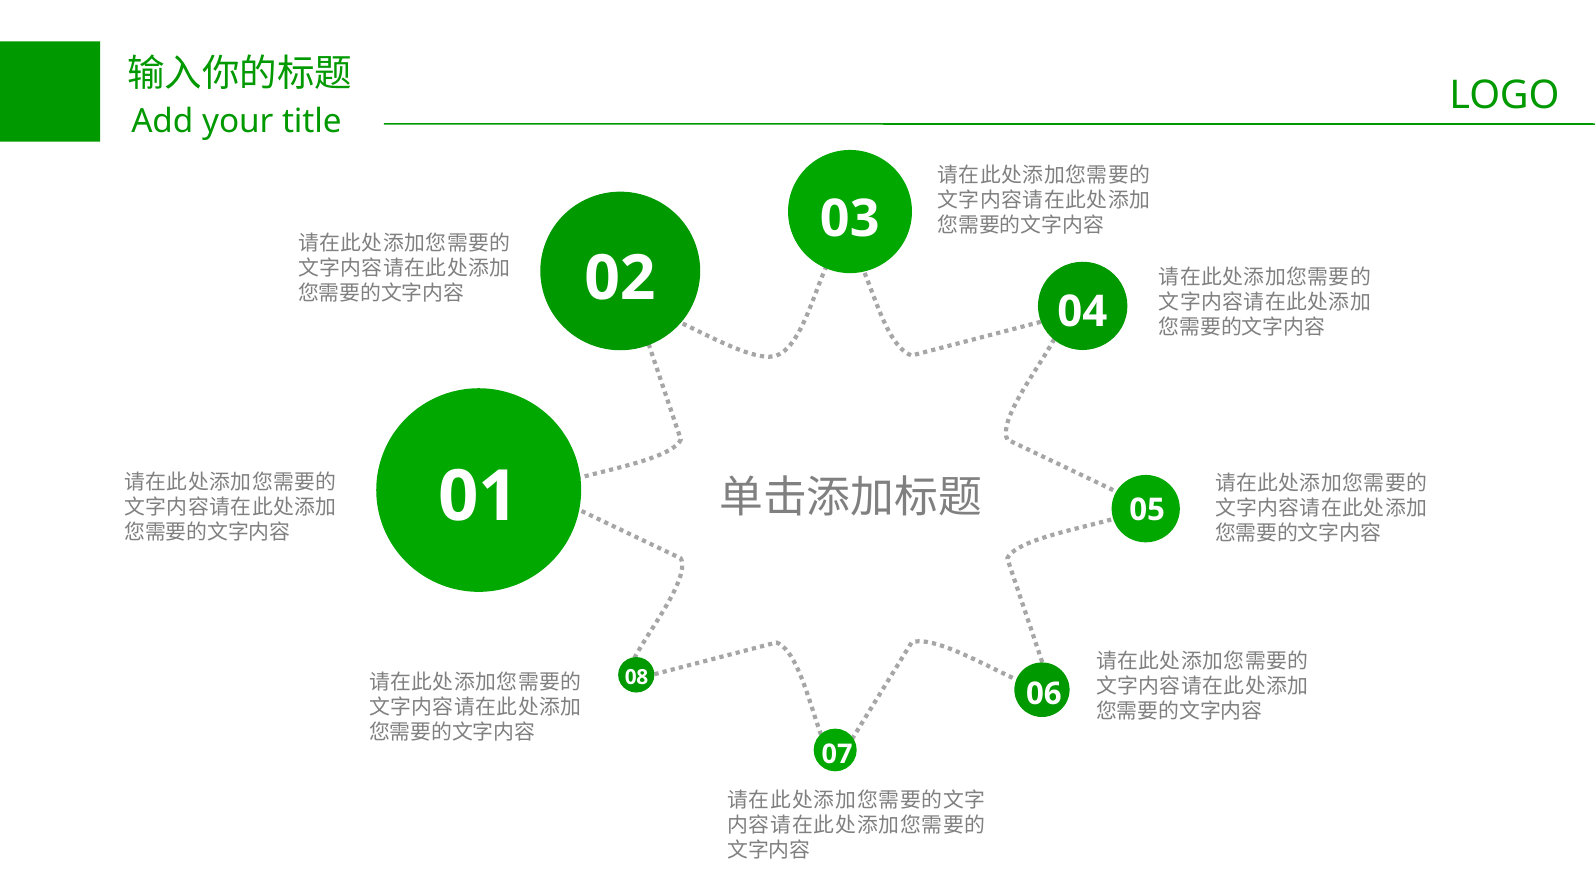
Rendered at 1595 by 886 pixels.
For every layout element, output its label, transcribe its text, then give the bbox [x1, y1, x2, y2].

text_box 请在此处添加您需要的文字内容请在此处添加您需要的文字内容 [282, 222, 527, 313]
text_box 请在此处添加您需要的文字内容请在此处添加您需要的文字内容 [1199, 461, 1444, 553]
text_box 请在此处添加您需要的文字内容请在此处添加您需要的文字内容 [921, 153, 1166, 269]
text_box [787, 149, 913, 274]
text_box 请在此处添加您需要的文字内容请在此处添加您需要的文字内容 [711, 778, 1002, 886]
text_box 请在此处添加您需要的文字内容请在此处添加您需要的文字内容 [1080, 639, 1325, 731]
text_box 请在此处添加您需要的文字内容请在此处添加您需要的文字内容 [353, 660, 598, 752]
text_box [585, 282, 1101, 726]
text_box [540, 191, 701, 351]
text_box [1007, 662, 1081, 720]
text_box 请在此处添加您需要的文字内容请在此处添加您需要的文字内容 [108, 460, 353, 552]
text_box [375, 387, 582, 593]
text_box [1106, 474, 1189, 543]
text_box 单击添加标题 [666, 470, 1035, 529]
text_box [606, 656, 667, 698]
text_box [1022, 261, 1143, 351]
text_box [798, 728, 876, 778]
text_box 请在此处添加您需要的文字内容请在此处添加您需要的文字内容 [1142, 256, 1387, 347]
